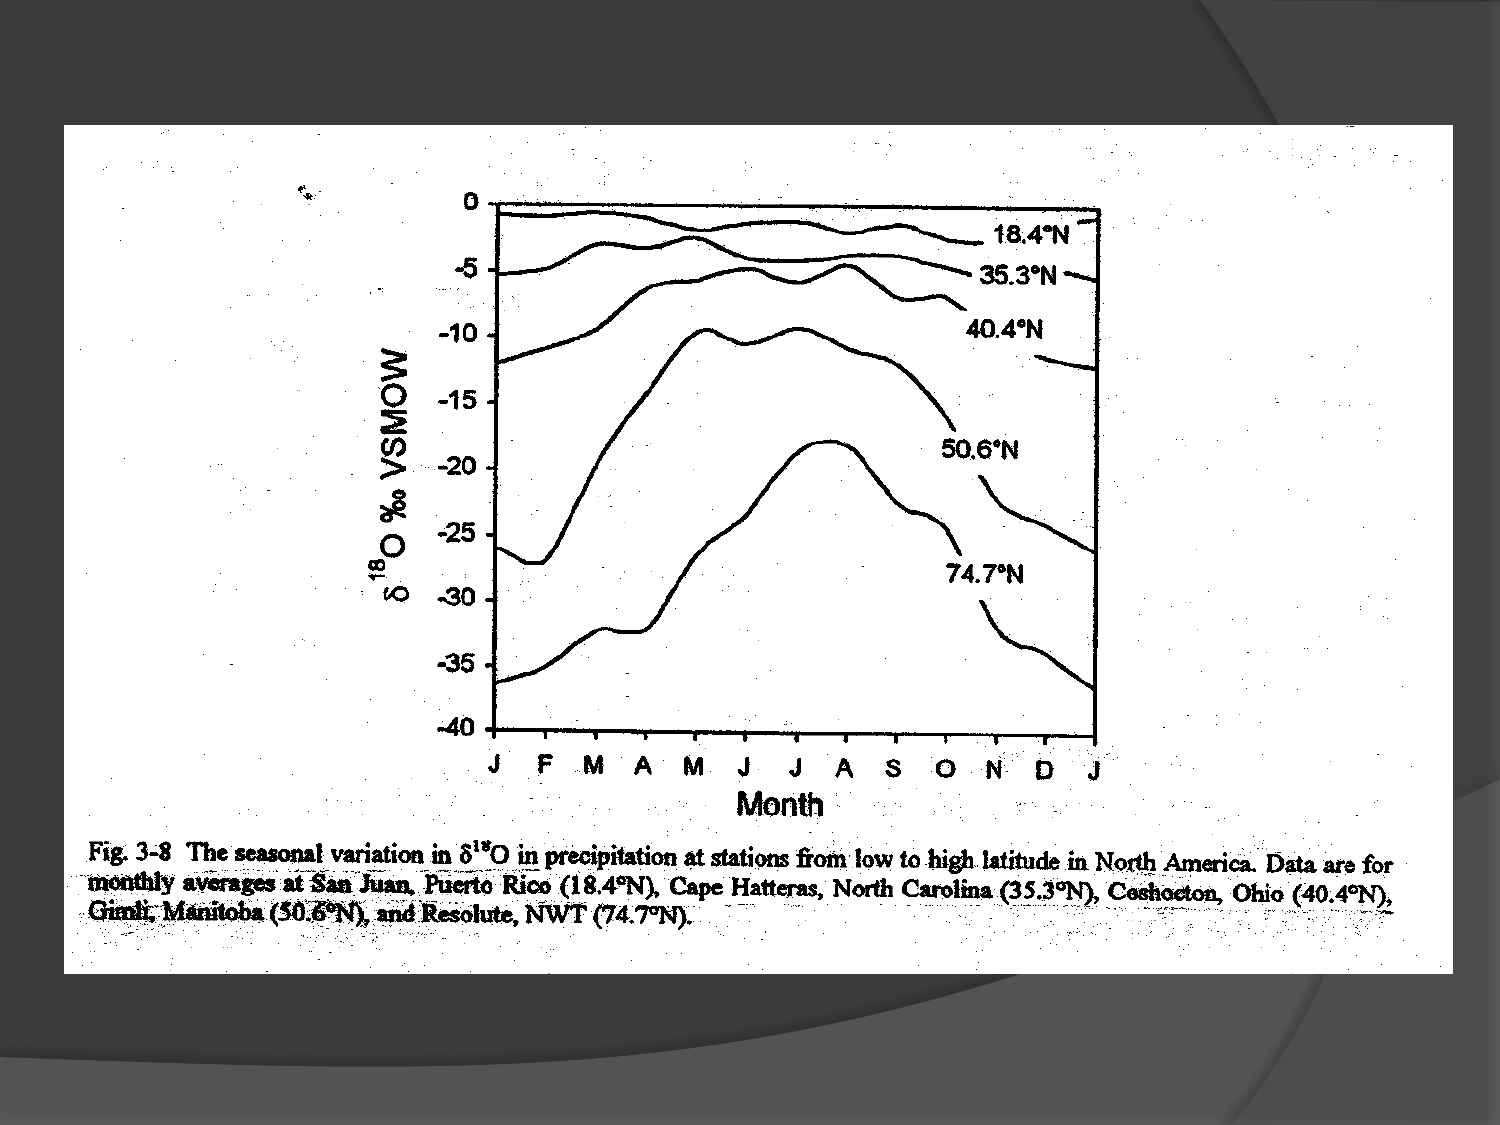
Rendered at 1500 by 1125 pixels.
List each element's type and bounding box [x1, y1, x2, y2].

picture [64, 125, 1453, 974]
